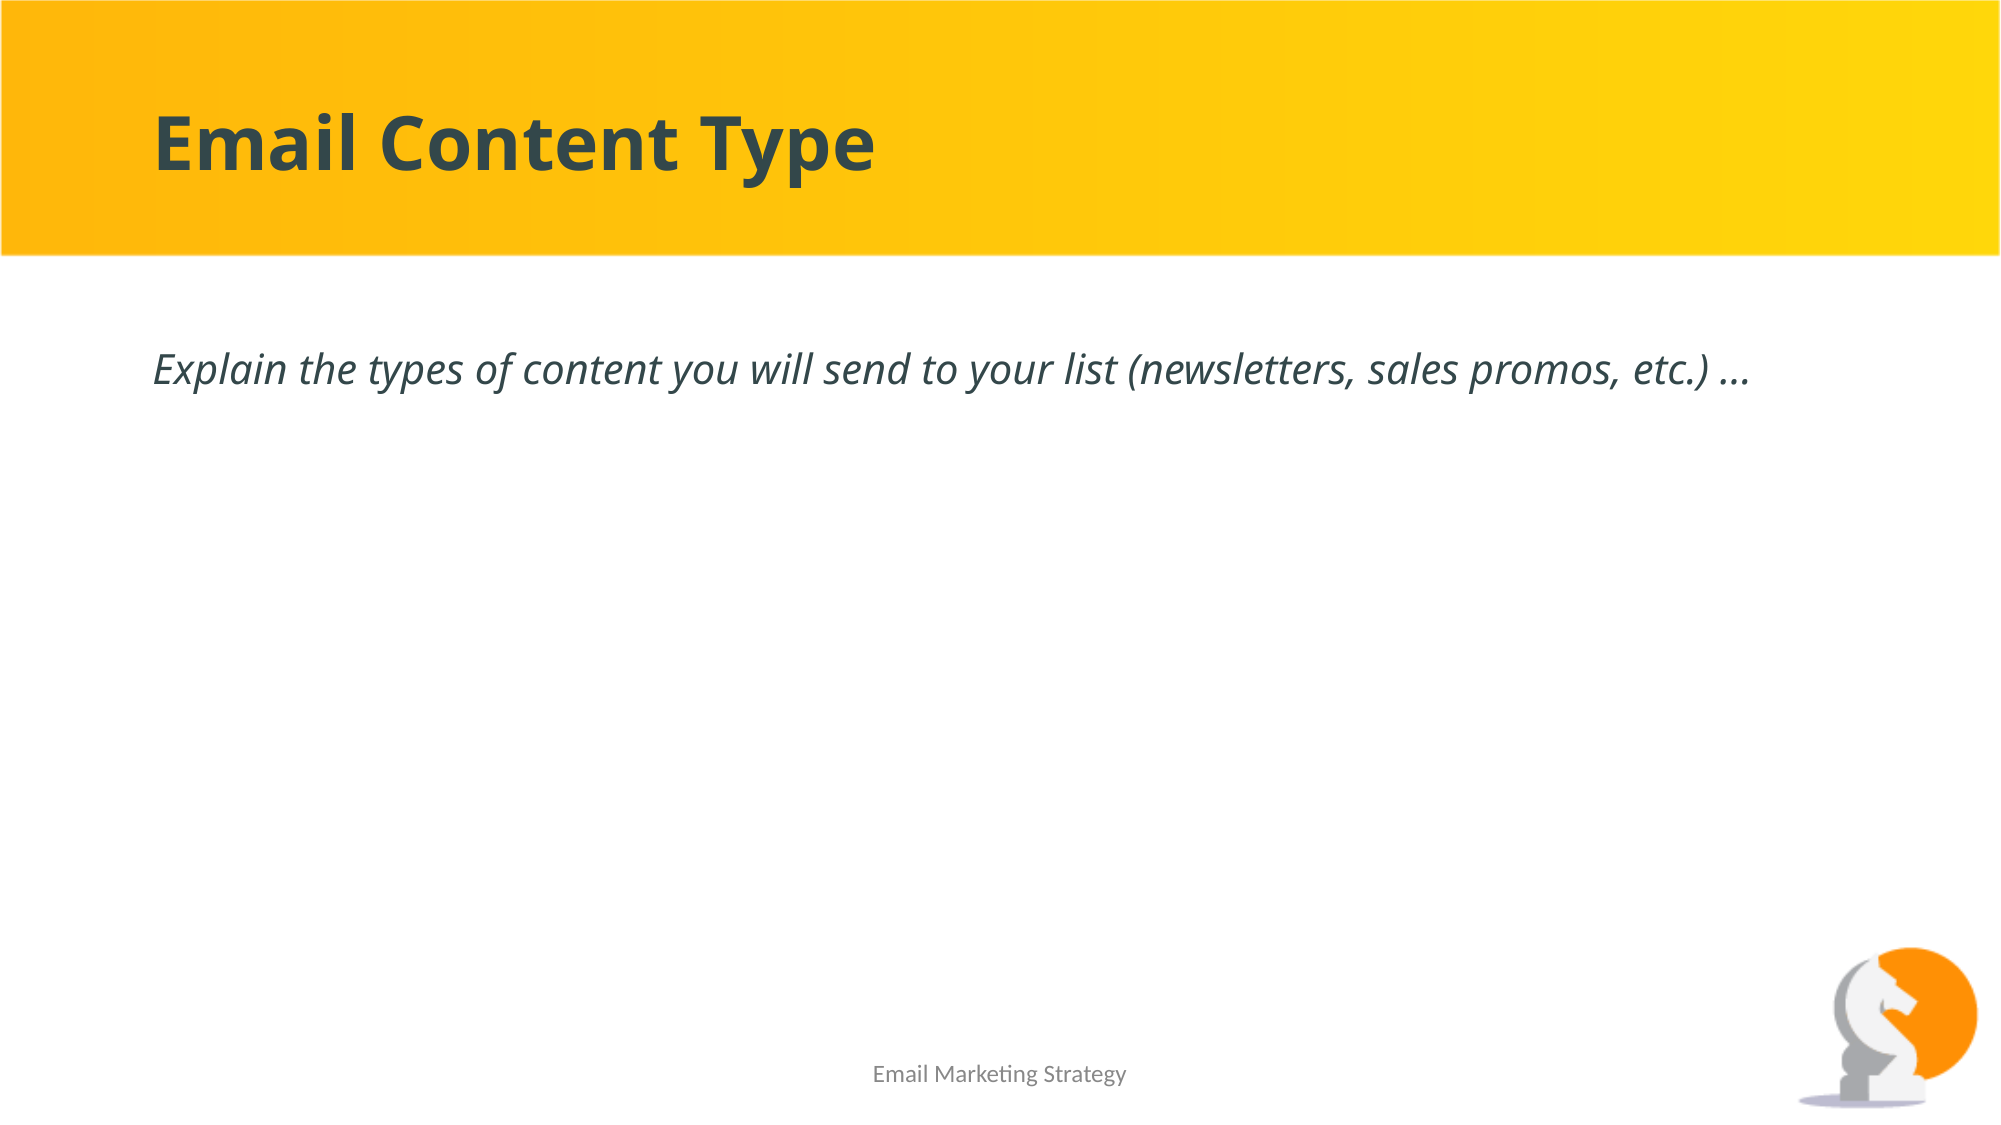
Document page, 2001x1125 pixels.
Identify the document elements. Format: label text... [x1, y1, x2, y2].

list Explain the types of content you will send to your list (newsletters, sales promos, etc.) ... [137, 341, 1863, 1056]
picture [0, 0, 2001, 1125]
title Email Content Type [137, 37, 1901, 255]
footer Email Marketing Strategy [662, 1042, 1338, 1103]
